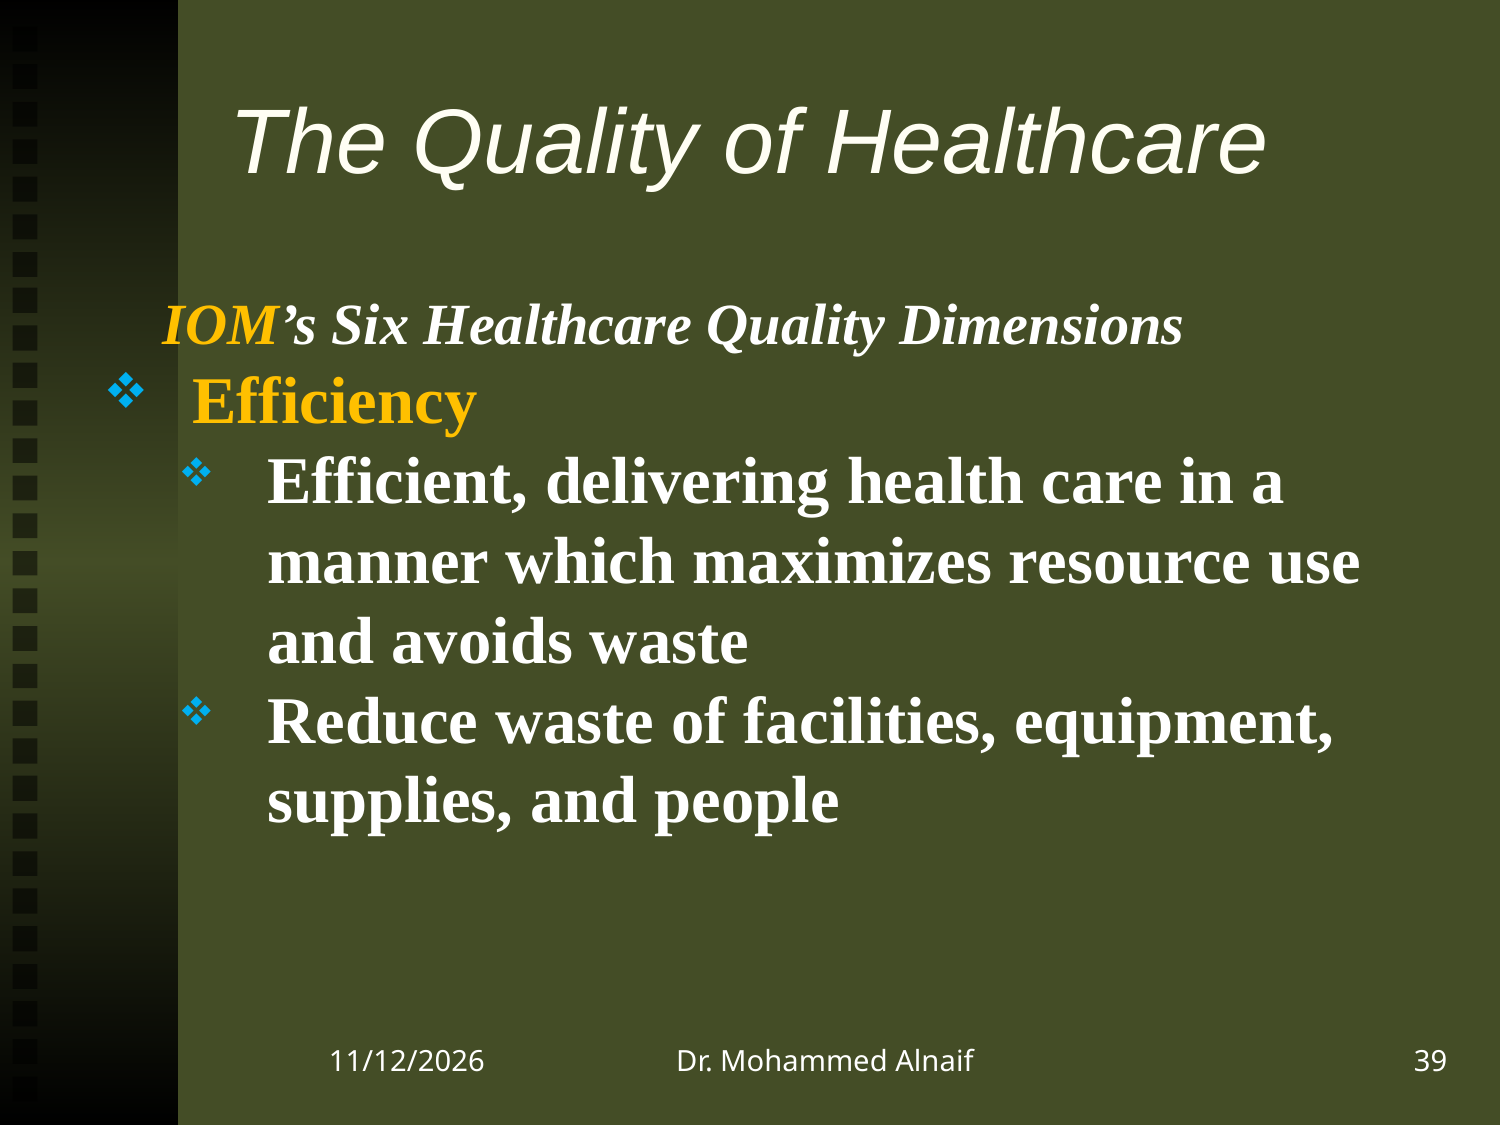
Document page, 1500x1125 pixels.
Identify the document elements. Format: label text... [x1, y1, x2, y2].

title The Quality of Healthcare [111, 42, 1388, 231]
subtitle IOM’s Six Healthcare Quality Dimensions Efficiency Efficient, delivering health care in a manner which maximizes resource use and avoids waste Reduce waste of facilities, equipment, supplies, and people [88, 278, 1448, 977]
footer Dr. Mohammed Alnaif [587, 1024, 1063, 1101]
slide_number 39 [1149, 1024, 1463, 1101]
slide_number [187, 1024, 501, 1101]
